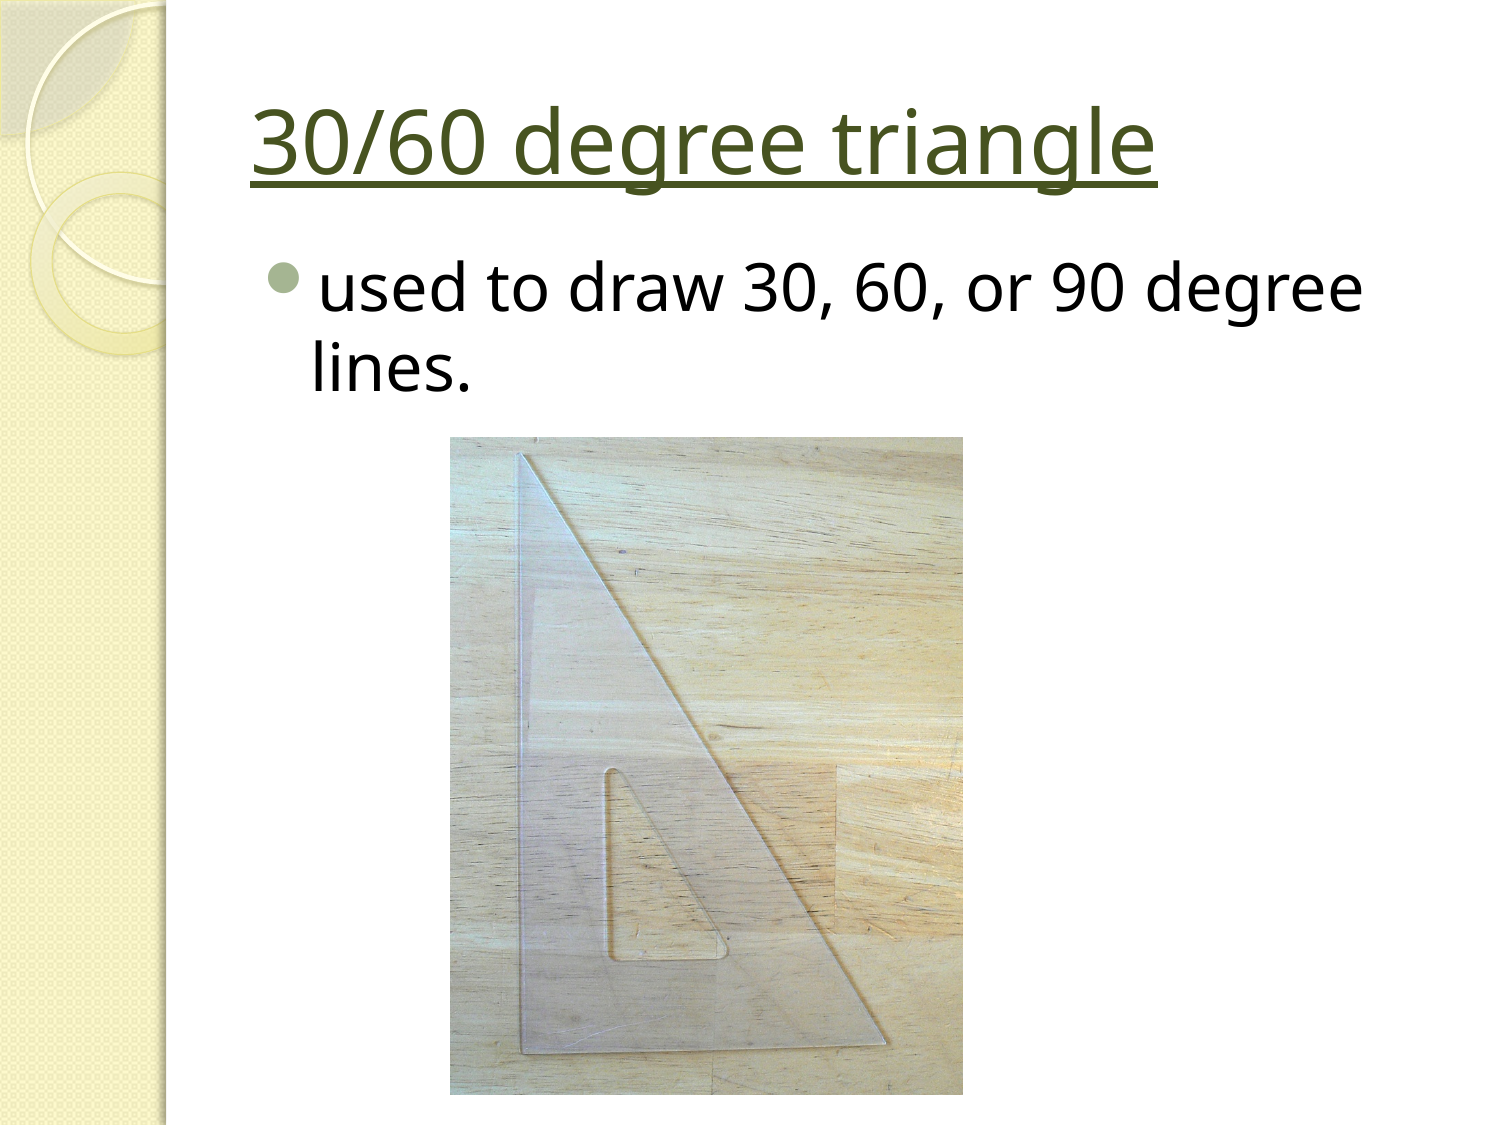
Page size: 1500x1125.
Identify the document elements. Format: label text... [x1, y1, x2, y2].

title 30/60 degree triangle [235, 45, 1466, 233]
picture [449, 437, 963, 1096]
list used to draw 30, 60, or 90 degree lines. [235, 237, 1466, 1025]
